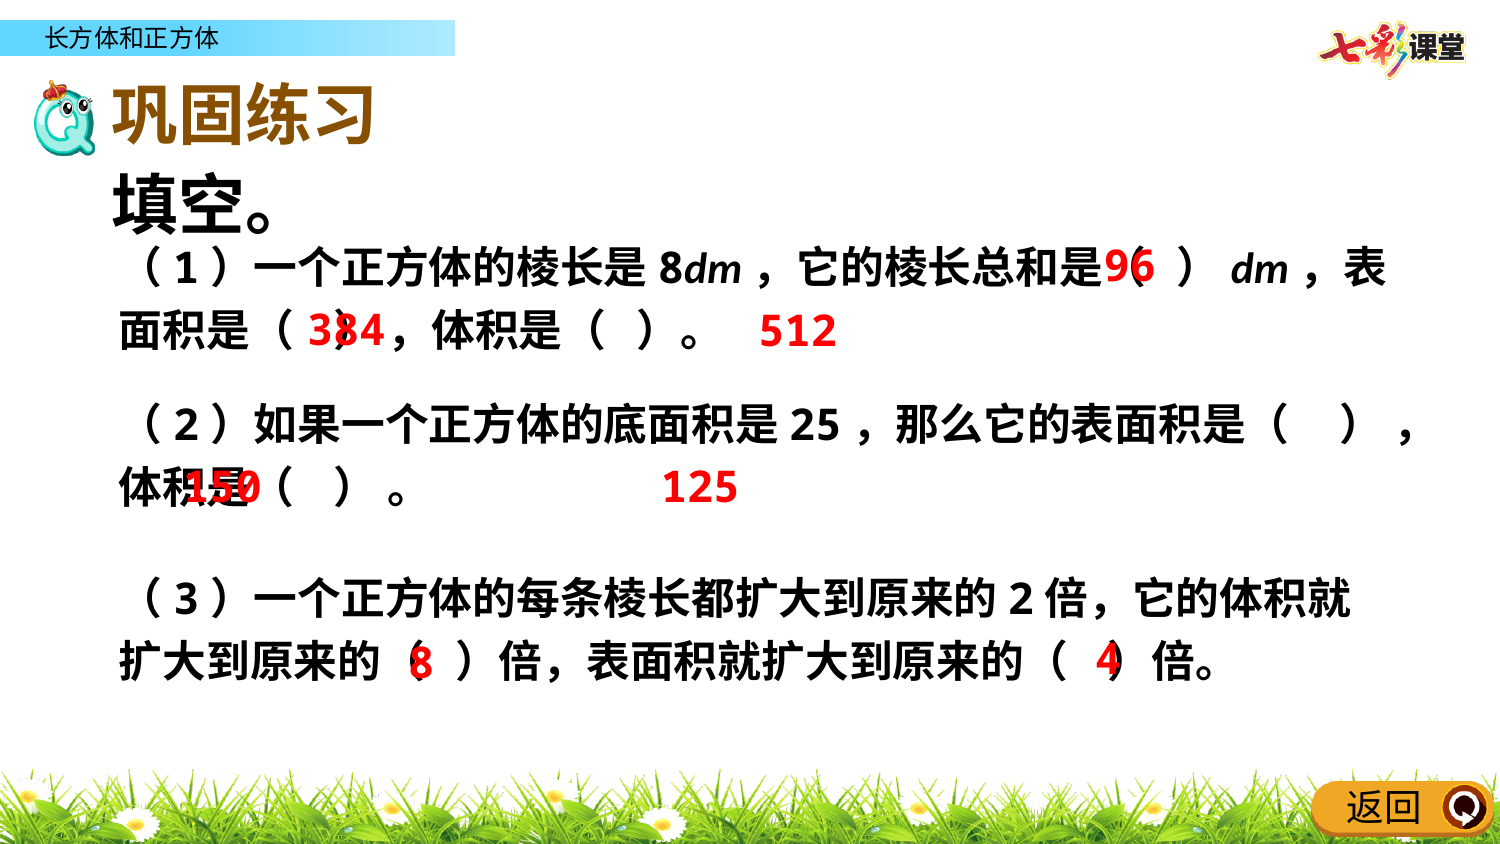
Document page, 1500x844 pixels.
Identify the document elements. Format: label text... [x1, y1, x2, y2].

text_box 4 [1083, 614, 1239, 689]
text_box 384 [295, 285, 429, 360]
text_box （3）一个正方体的每条棱长都扩大到原来的2倍，它的体积就扩大到原来的（ ）倍，表面积就扩大到原来的（ ）倍。 [107, 554, 1406, 692]
text_box 8 [396, 618, 552, 693]
text_box 96 [1092, 221, 1180, 296]
picture [1316, 20, 1468, 80]
text_box 512 [747, 286, 881, 361]
text_box 150 [171, 443, 306, 518]
text_box 125 [649, 442, 805, 517]
picture [0, 769, 1500, 844]
text_box 填空。 [100, 159, 343, 249]
text_box 巩固练习 [100, 67, 404, 159]
picture [34, 80, 96, 156]
